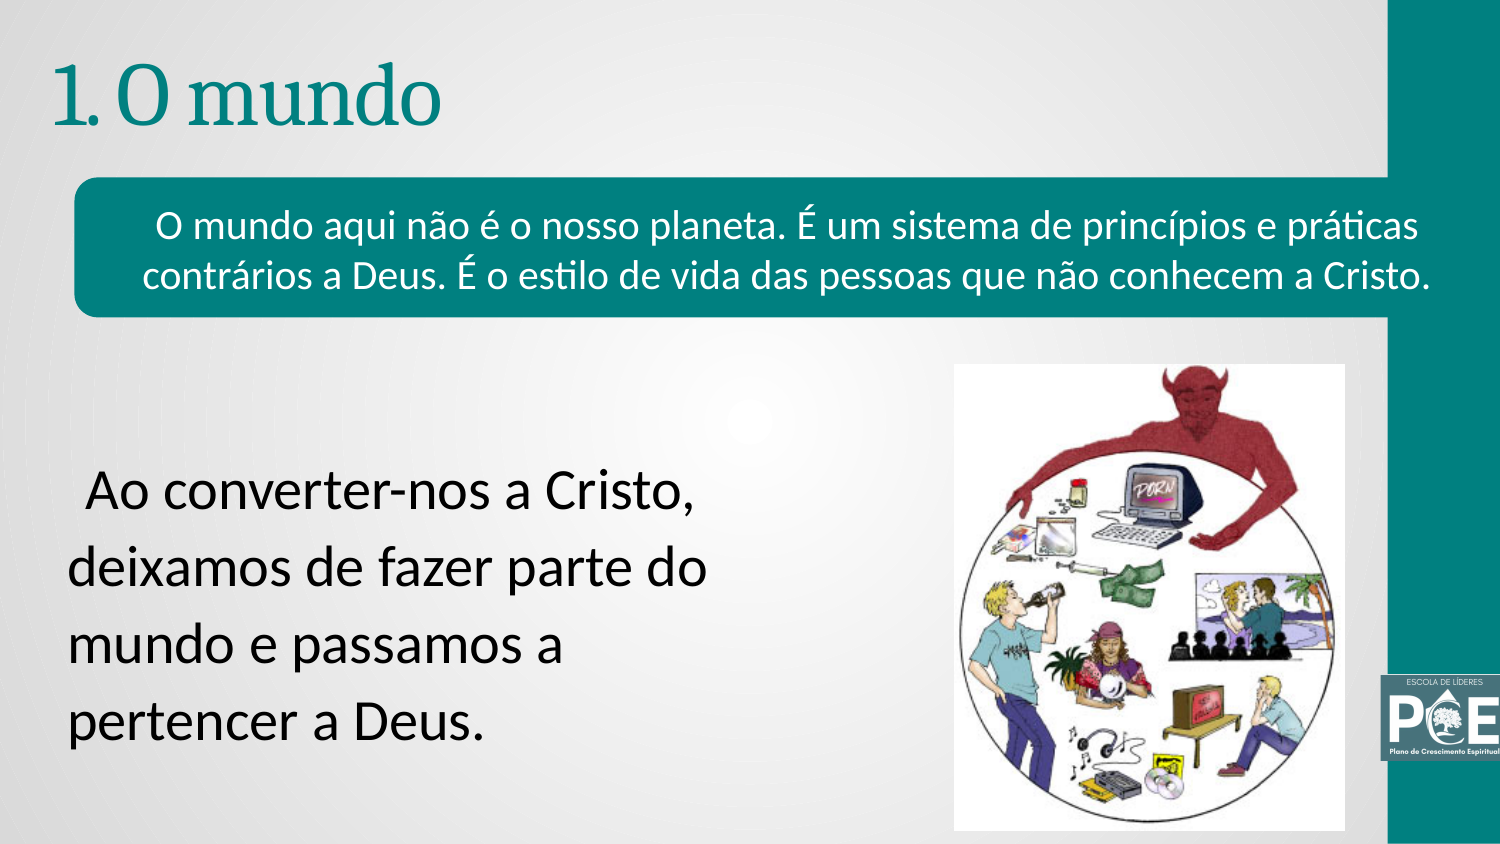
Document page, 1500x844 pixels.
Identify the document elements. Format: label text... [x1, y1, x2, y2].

picture [954, 364, 1345, 831]
list Ao converter-nos a Cristo, deixamos de fazer parte do mundo e passamos a pertencer a Deus. [58, 364, 788, 832]
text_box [74, 177, 1500, 318]
picture [1380, 674, 1500, 761]
title 1. O mundo [45, 27, 1466, 151]
